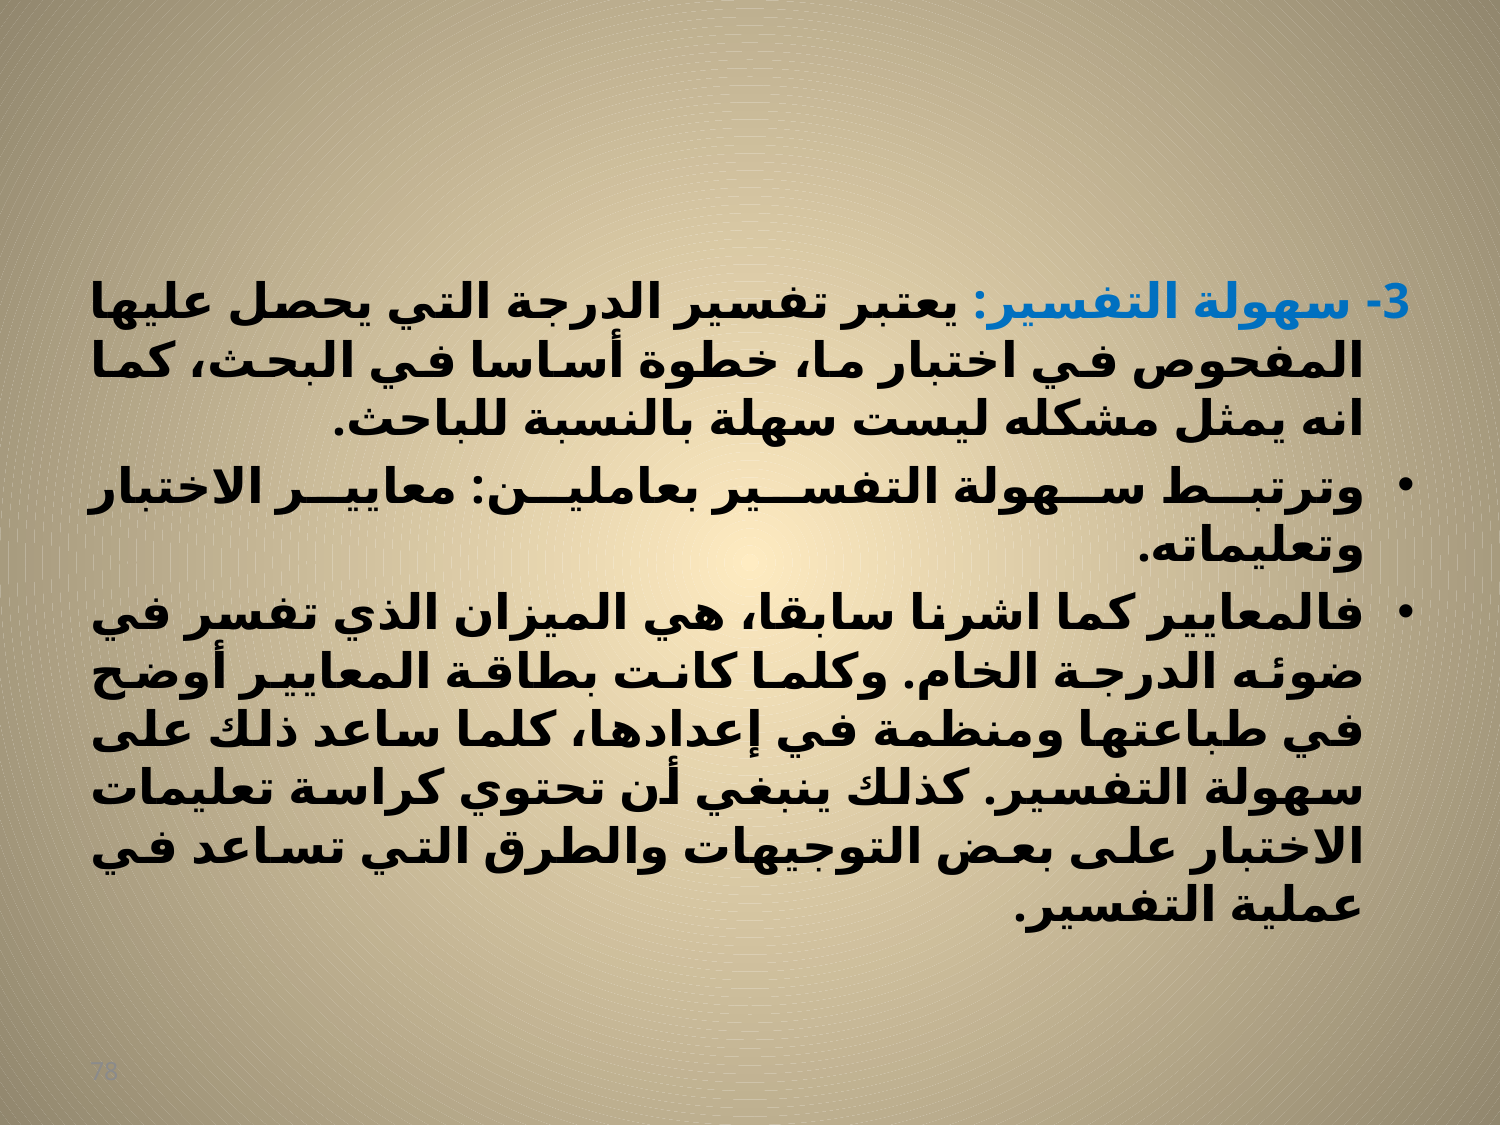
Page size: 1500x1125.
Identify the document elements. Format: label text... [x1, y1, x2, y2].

list 3- سهولة التفسير: يعتبر تفسير الدرجة التي يحصل عليها المفحوص في اختبار ما، خطوة أساسا في البحث، كما انه يمثل مشكله ليست سهلة بالنسبة للباحث. وترتبط سهولة التفسير بعاملين: معايير الاختبار وتعليماته. فالمعايير كما اشرنا سابقا، هي الميزان الذي تفسر في ضوئه الدرجة الخام. وكلما كانت بطاقة المعايير أوضح في طباعتها ومنظمة في إعدادها، كلما ساعد ذلك على سهولة التفسير. كذلك ينبغي أن تحتوي كراسة تعليمات الاختبار على بعض التوجيهات والطرق التي تساعد في عملية التفسير. [75, 262, 1425, 1005]
slide_number 78 [75, 1042, 425, 1103]
